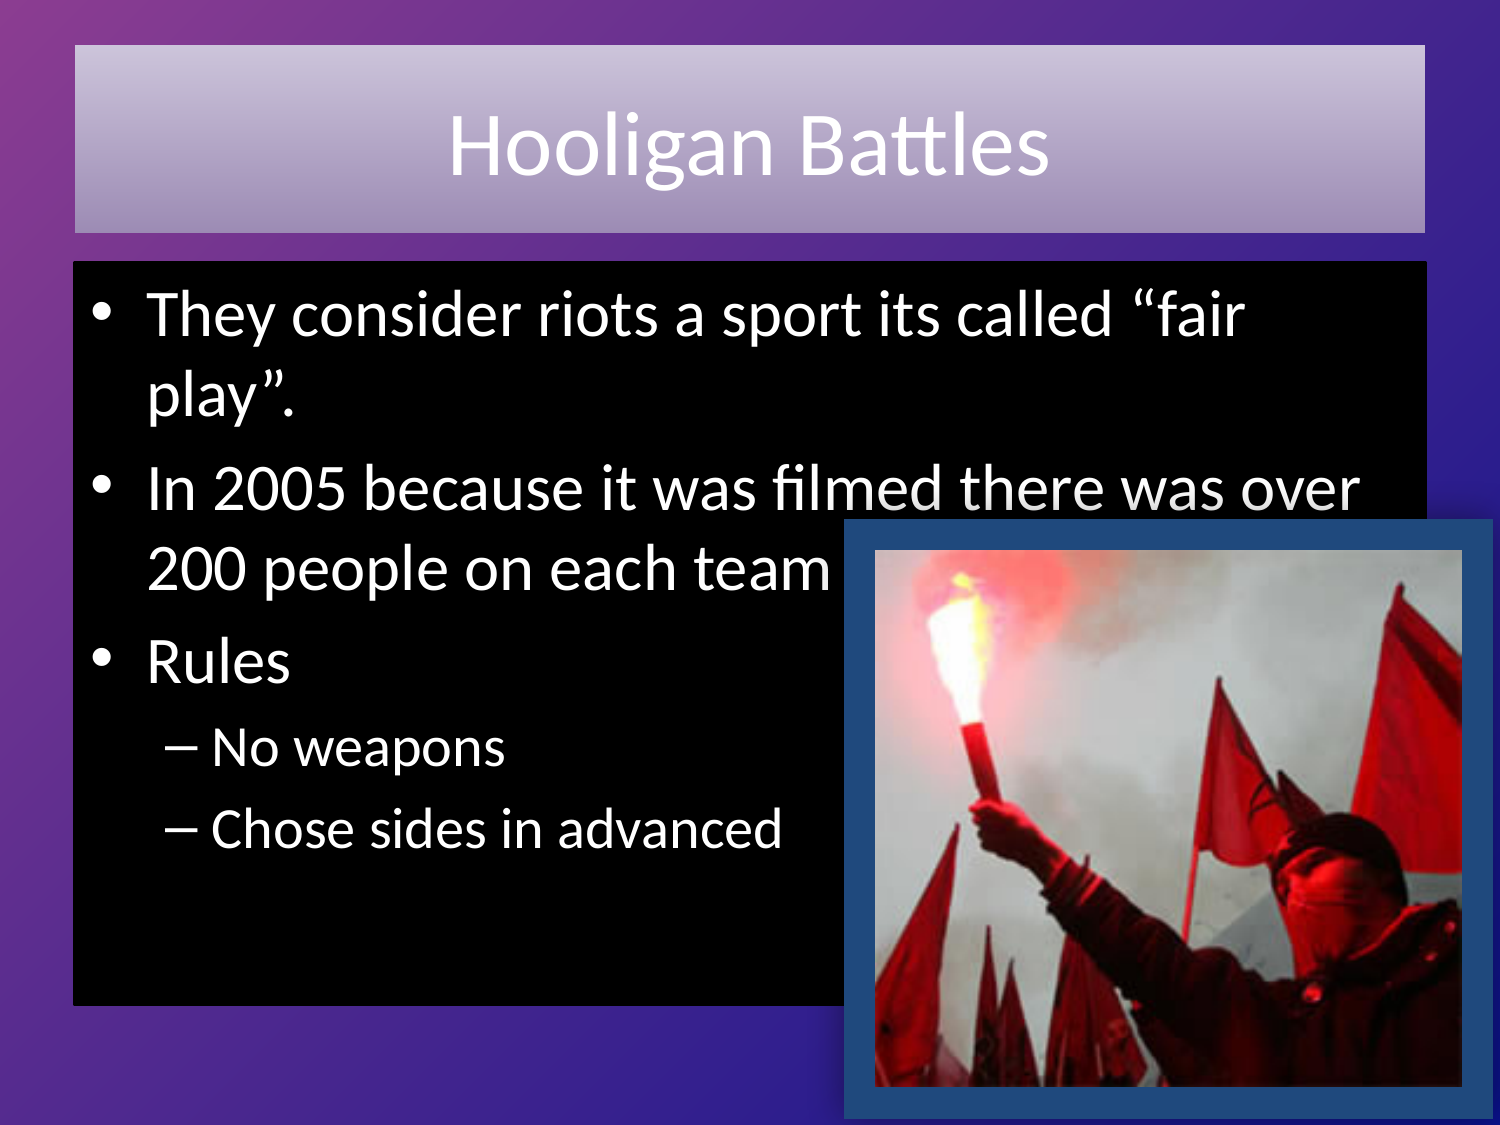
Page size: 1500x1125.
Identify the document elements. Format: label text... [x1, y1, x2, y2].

list They consider riots a sport its called “fair play”. In 2005 because it was filmed there was over 200 people on each team Rules No weapons Chose sides in advanced [73, 261, 1427, 1006]
picture [874, 549, 1463, 1088]
title Hooligan Battles [75, 45, 1425, 233]
